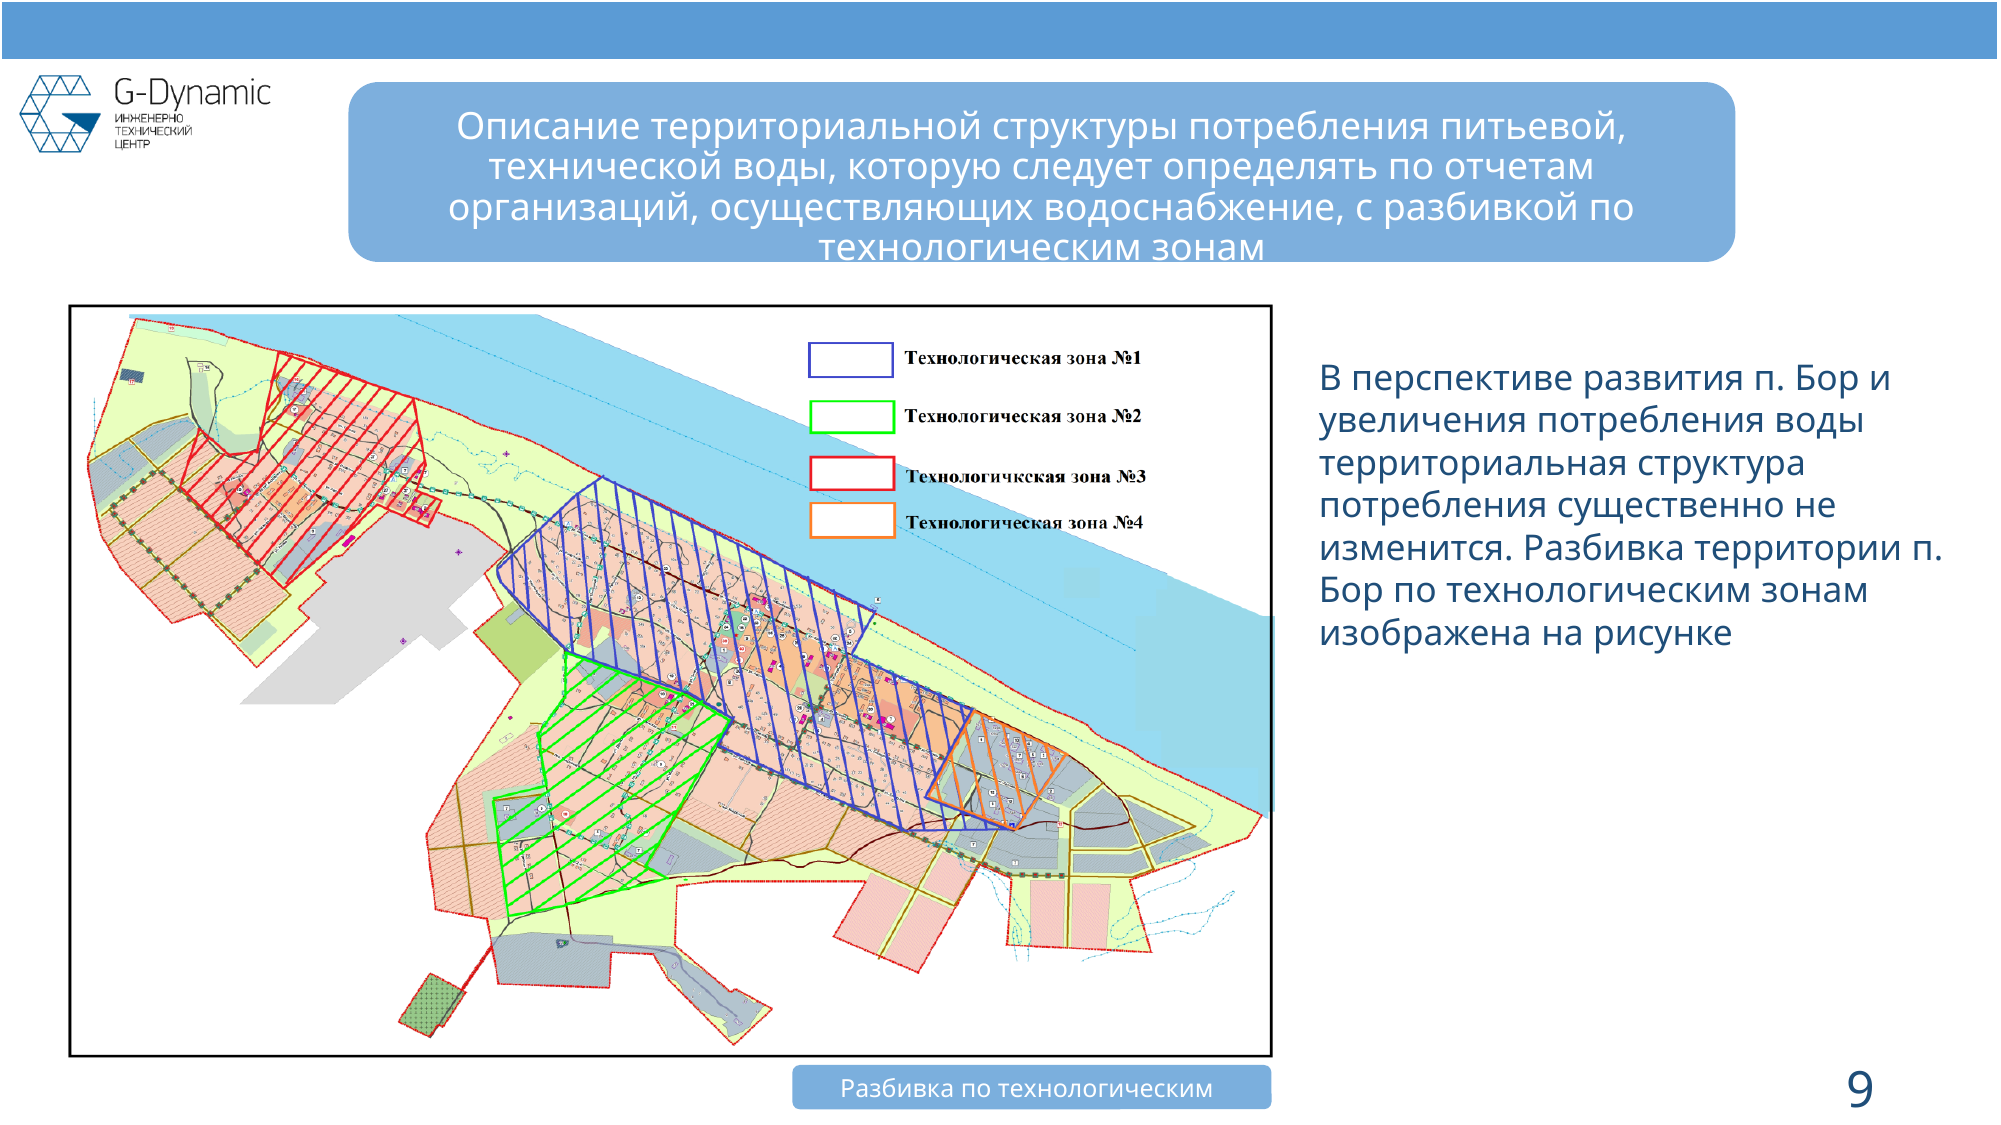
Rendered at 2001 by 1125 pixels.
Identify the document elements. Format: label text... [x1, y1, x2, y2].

text_box В перспективе развития п. Бор и увеличения потребления воды территориальная структура потребления существенно не изменится. Разбивка территории п. Бор по технологическим зонам изображена на рисунке [1310, 345, 1961, 786]
table_header [2, 2, 1997, 59]
picture [0, 52, 292, 174]
text_box [791, 1063, 1269, 1111]
text_box Разбивка по технологическим зонам [825, 1065, 1286, 1125]
text_box Описание территориальной структуры потребления питьевой, технической воды, которую следует определять по отчетам организаций, осуществляющих водоснабжение, с разбивкой по технологическим зонам [357, 99, 1727, 248]
slide_number 9 [1539, 1024, 1890, 1125]
picture [62, 300, 1275, 1061]
text_box [347, 80, 1737, 264]
